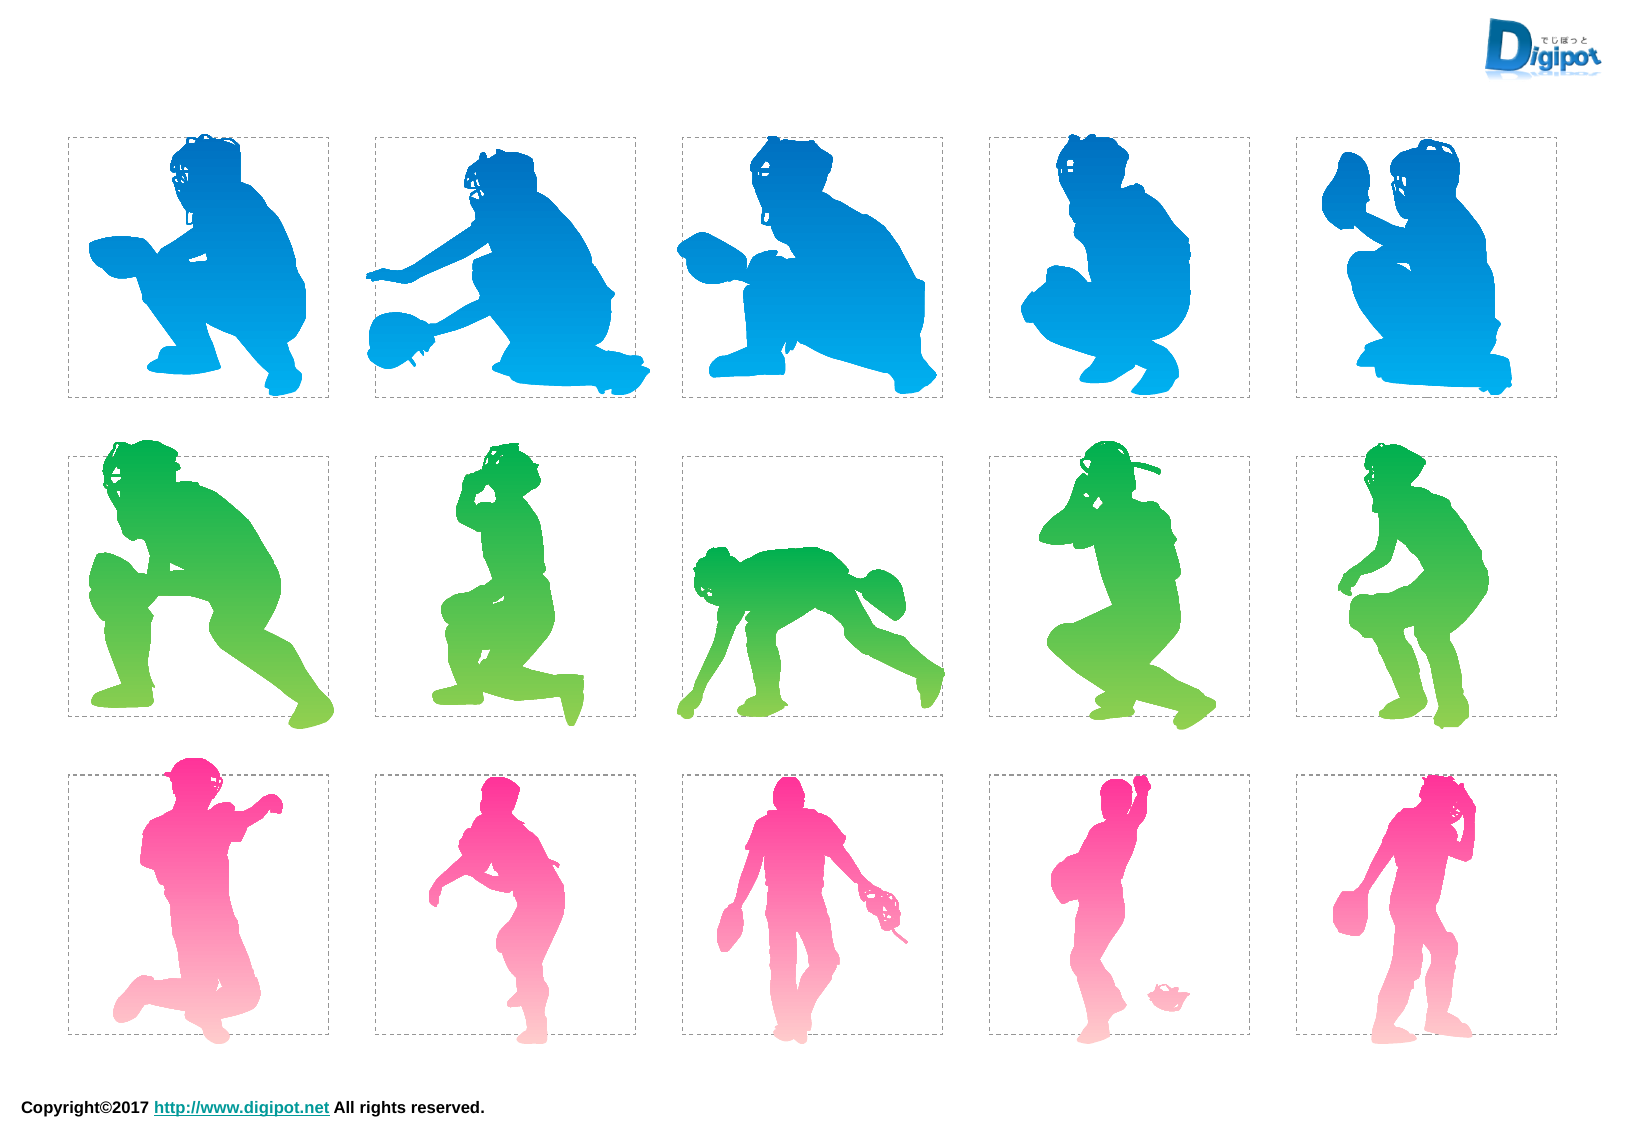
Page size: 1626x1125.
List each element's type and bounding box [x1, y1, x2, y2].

text_box [428, 776, 566, 1045]
text_box [677, 546, 946, 720]
text_box [1321, 138, 1512, 396]
text_box [88, 134, 307, 396]
text_box [1147, 984, 1190, 1012]
text_box [1039, 440, 1217, 730]
text_box [1332, 775, 1476, 1044]
picture [1485, 18, 1602, 82]
text_box [1051, 775, 1151, 1044]
text_box [1337, 442, 1489, 729]
text_box [113, 757, 284, 1045]
text_box [88, 440, 334, 729]
text_box [365, 148, 651, 396]
text_box [716, 776, 909, 1045]
text_box [432, 442, 584, 727]
text_box [677, 135, 937, 395]
text_box [1021, 133, 1192, 396]
